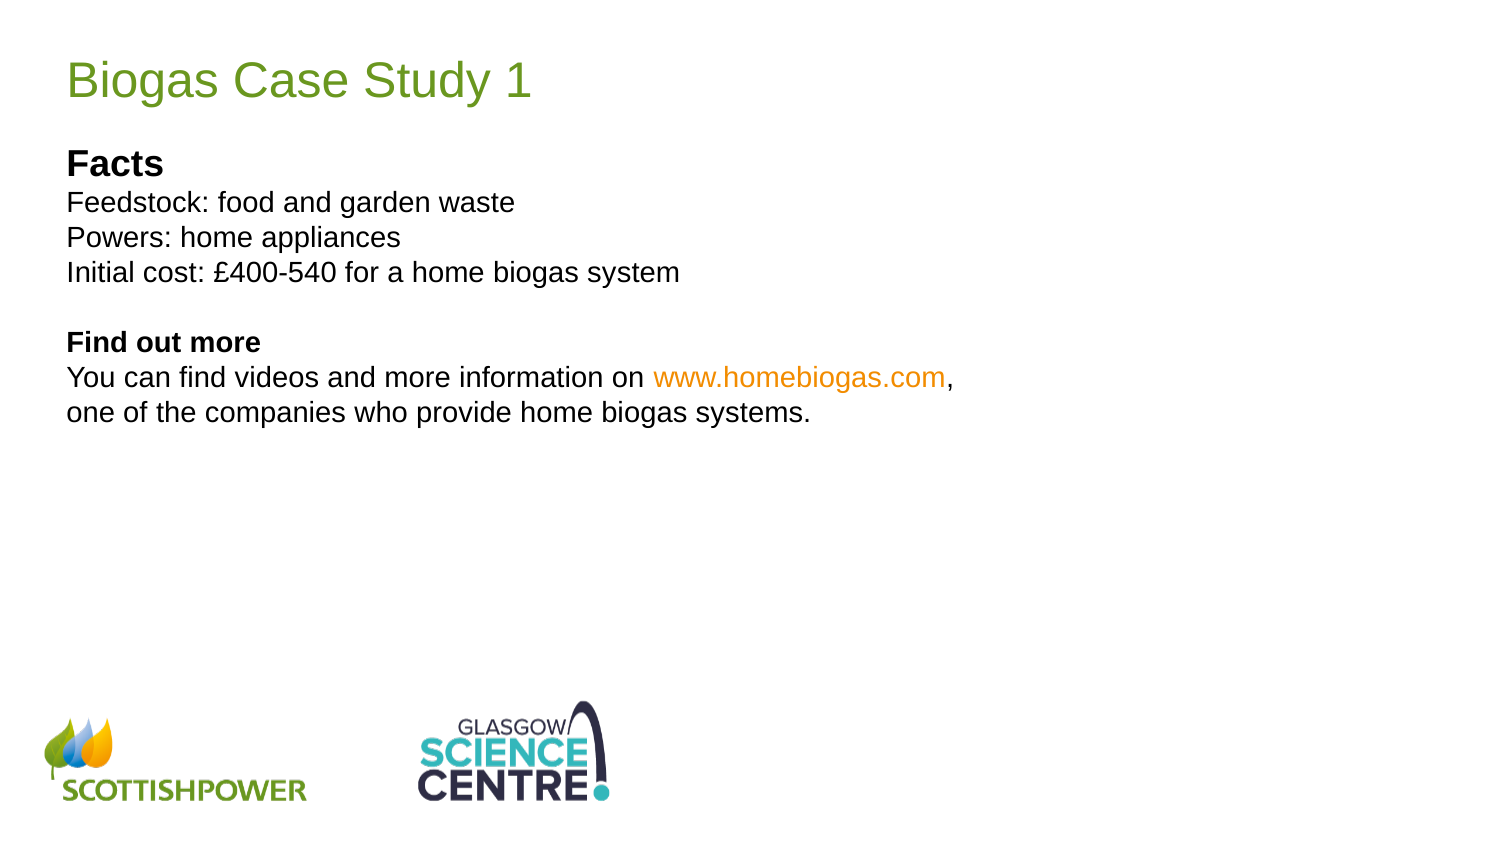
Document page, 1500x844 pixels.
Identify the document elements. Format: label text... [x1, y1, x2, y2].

picture [0, 617, 751, 844]
text_box Facts Feedstock: food and garden waste Powers: home appliances Initial cost: £400-540 for a home biogas system Find out more You can find videos and more information on www.homebiogas.com, one of the companies who provide home biogas systems. [51, 131, 1157, 436]
text_box Biogas Case Study 1 [51, 40, 913, 115]
